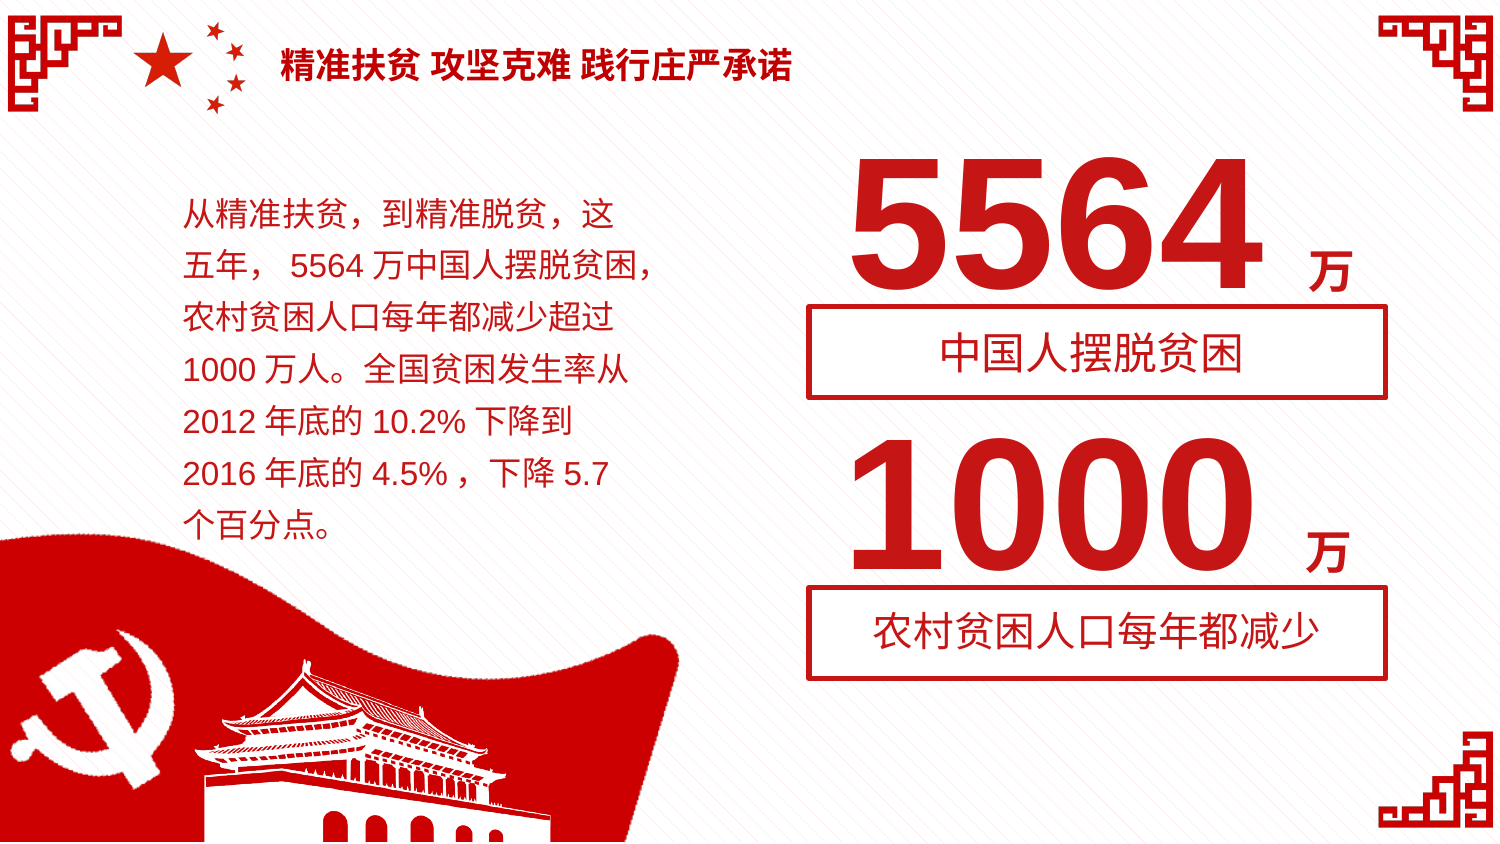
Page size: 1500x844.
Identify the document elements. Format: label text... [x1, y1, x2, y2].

picture [0, 482, 737, 842]
text_box 精准扶贫 攻坚克难 践行庄严承诺 [265, 35, 963, 94]
text_box 农村贫困人口每年都减少 [826, 599, 1368, 663]
picture [1370, 0, 1500, 130]
text_box 5564万 [830, 93, 1372, 306]
text_box 中国人摆脱贫困 [821, 318, 1362, 386]
text_box 1000万 [827, 374, 1368, 587]
text_box [808, 587, 1386, 679]
picture [0, 0, 254, 132]
text_box [808, 306, 1386, 398]
picture [1370, 713, 1500, 844]
text_box 从精准扶贫，到精准脱贫，这五年，5564万中国人摆脱贫困，农村贫困人口每年都减少超过1000万人。全国贫困发生率从2012年底的10.2%下降到2016年底的4.5%，下降5.7个百分点。 [167, 173, 656, 552]
